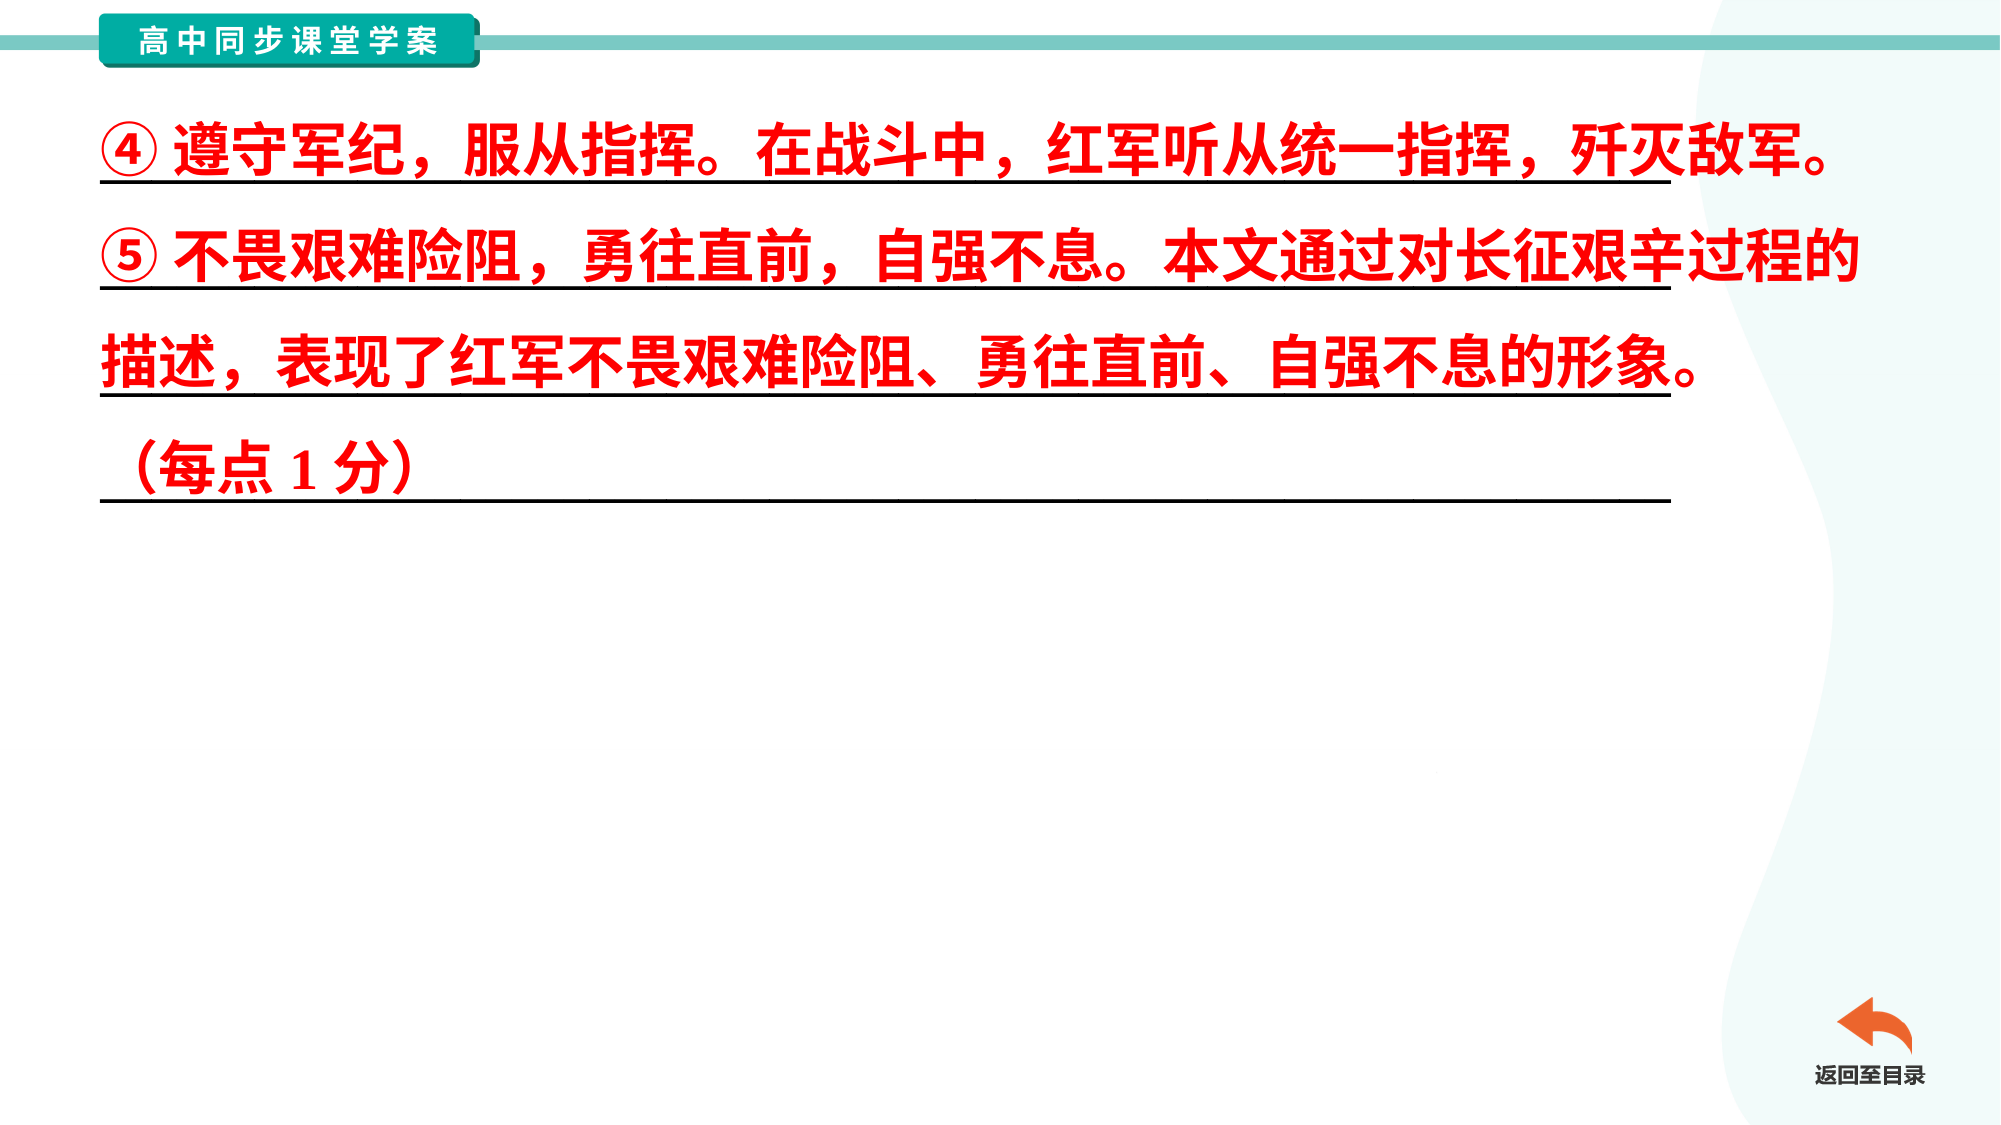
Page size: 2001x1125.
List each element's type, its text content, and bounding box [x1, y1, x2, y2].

text_box ④遵守军纪，服从指挥。在战斗中，红军听从统一指挥，歼灭敌军。 ⑤不畏艰难险阻，勇往直前，自强不息。本文通过对长征艰辛过程的 描述，表现了红军不畏艰难险阻、勇往直前、自强不息的形象。 （每点1分） [100, 76, 1899, 502]
picture [0, 0, 2000, 1125]
text_box _____________________________________________________________ _____________________________________________________________ _____________________________________________________________ _____________________________________________________________ [100, 502, 1899, 506]
